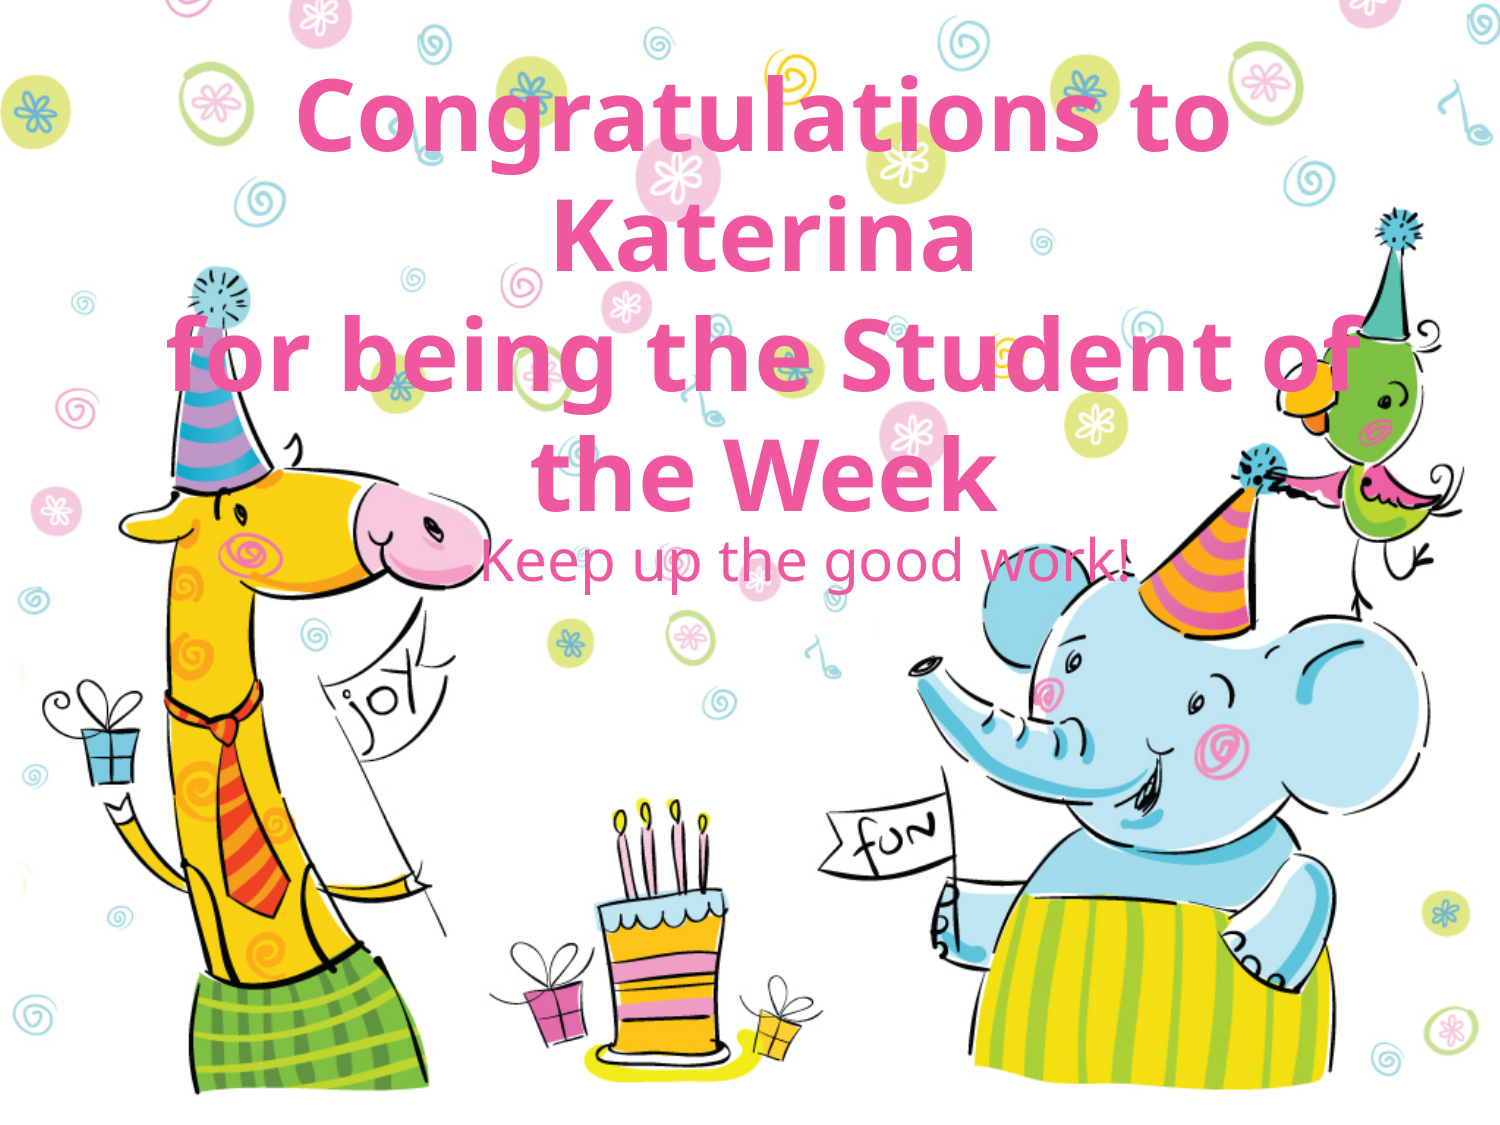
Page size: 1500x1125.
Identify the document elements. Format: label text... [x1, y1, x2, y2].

title Congratulations to Katerina for being the Student of the Week [76, 160, 1452, 423]
picture [0, 0, 1500, 1125]
subtitle Keep up the good work! [170, 514, 1441, 628]
